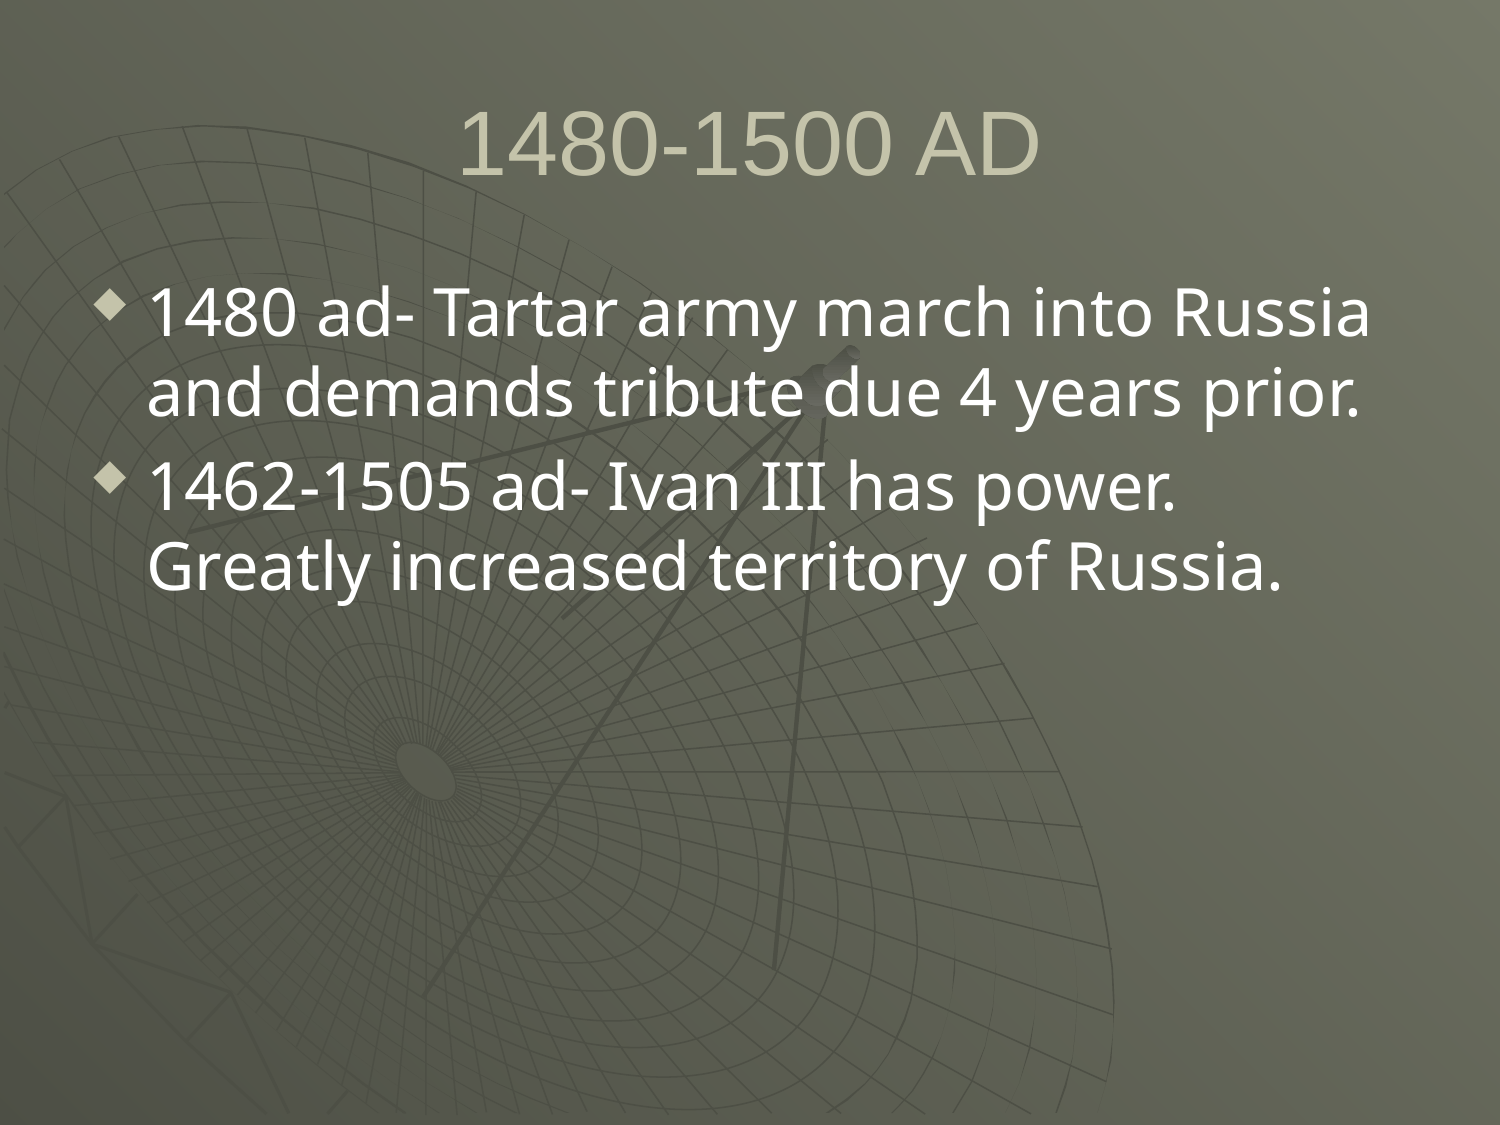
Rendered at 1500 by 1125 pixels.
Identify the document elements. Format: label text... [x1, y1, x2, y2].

list 1480 ad- Tartar army march into Russia and demands tribute due 4 years prior. 1462-1505 ad- Ivan III has power. Greatly increased territory of Russia. [74, 262, 1426, 1006]
title 1480-1500 AD [74, 45, 1426, 233]
